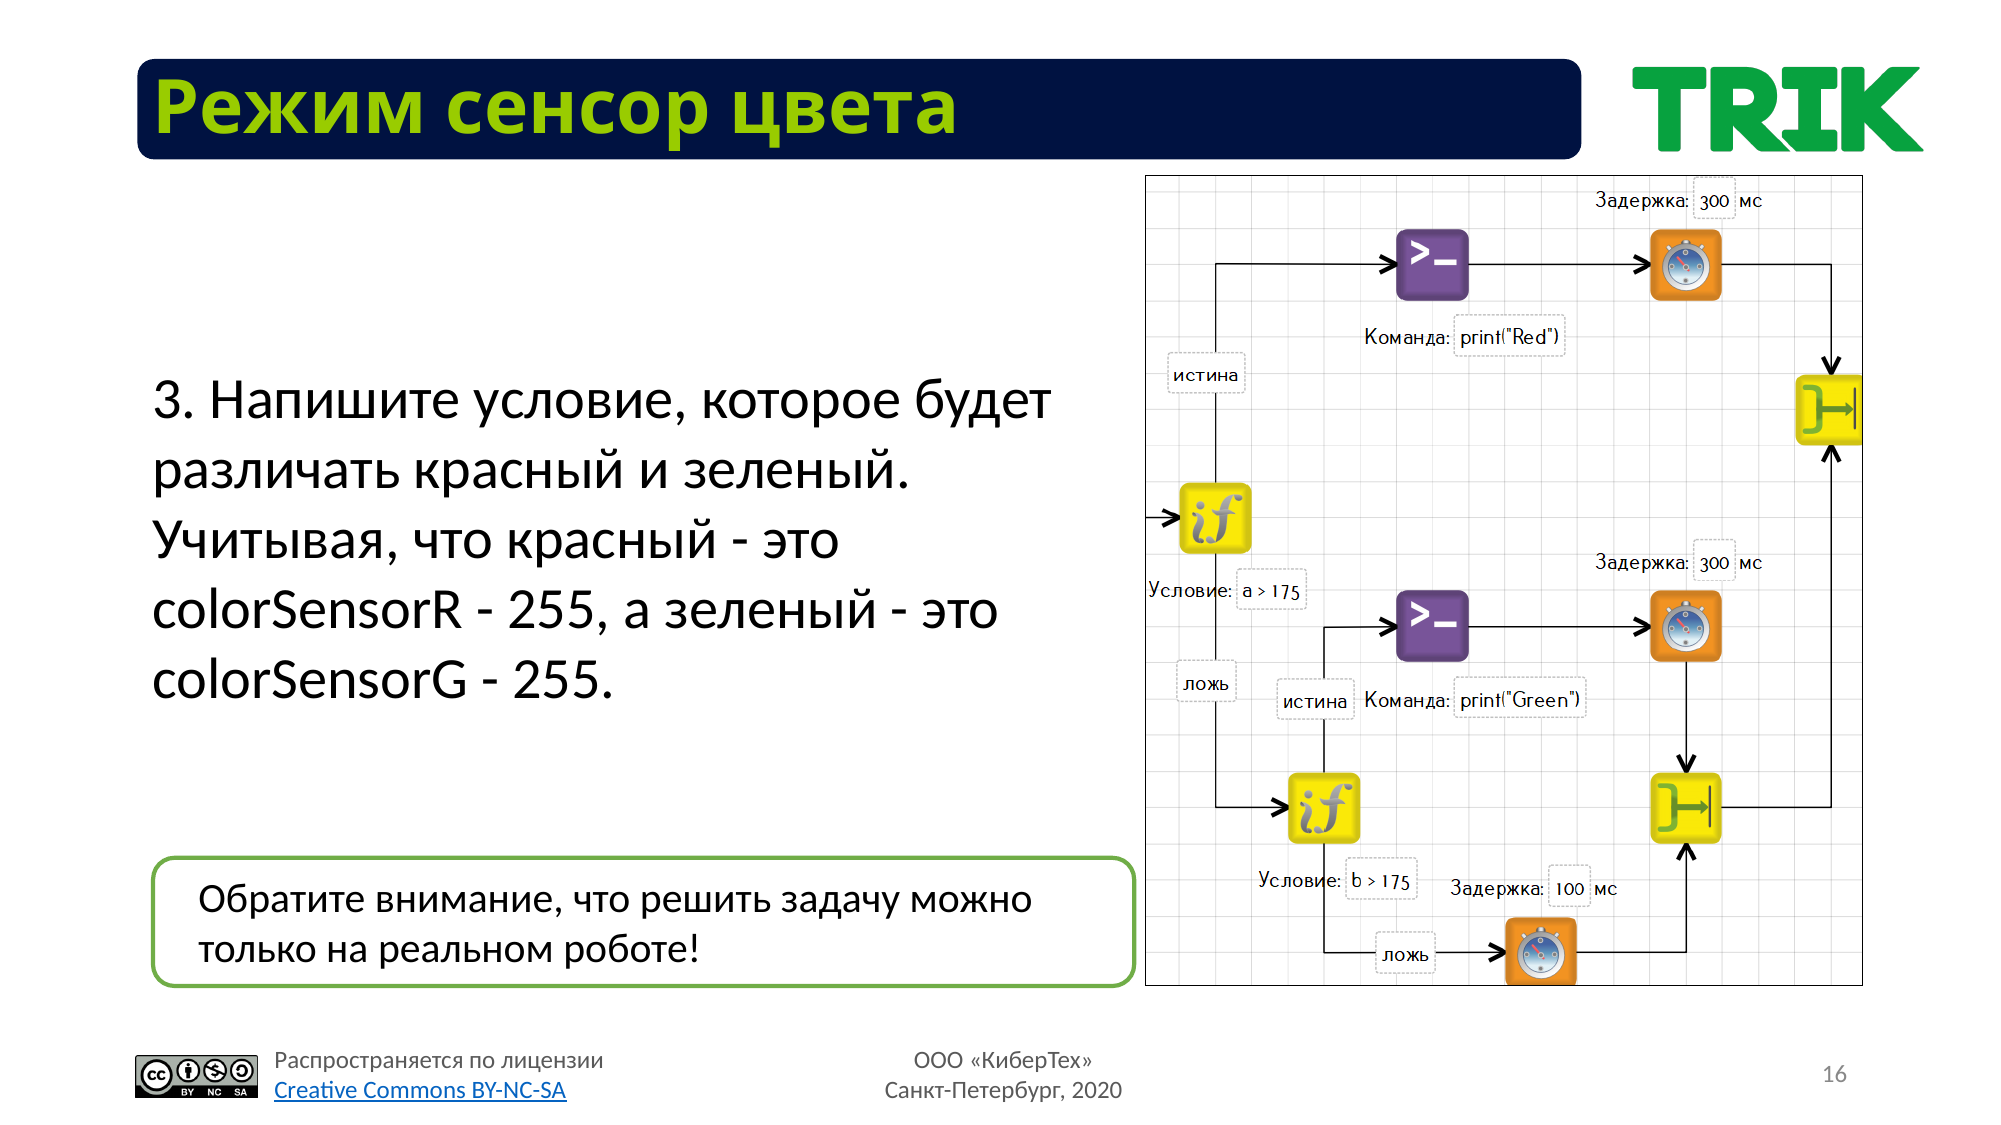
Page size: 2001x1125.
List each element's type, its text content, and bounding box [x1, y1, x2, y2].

text_box Обратите внимание, что решить задачу можно только на реальном роботе! [183, 863, 1099, 979]
title Режим сенсор цвета [137, 61, 1582, 163]
picture [1631, 64, 1924, 154]
picture [135, 1055, 258, 1098]
text_box [150, 855, 1137, 989]
picture [1144, 175, 1863, 987]
text_box 3. Напишите условие, которое будет различать красный и зеленый. Учитывая, что красный - это colorSensorR - 255, а зеленый - это colorSensorG - 255. [137, 352, 1139, 768]
slide_number 16 [1412, 1042, 1863, 1103]
